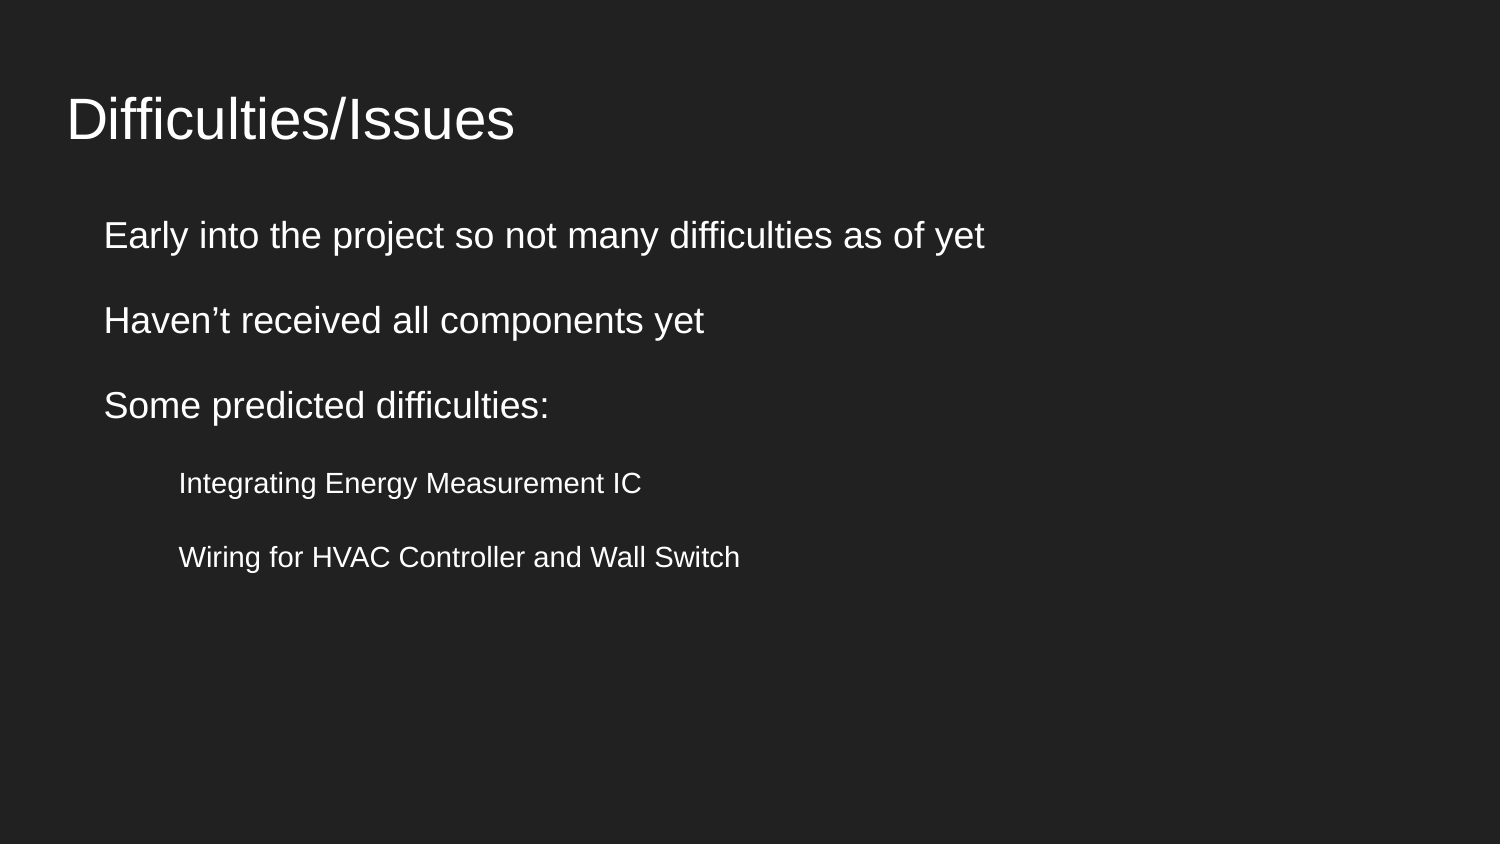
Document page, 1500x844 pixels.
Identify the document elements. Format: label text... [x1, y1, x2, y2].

list Early into the project so not many difficulties as of yet Haven’t received all components yet Some predicted difficulties: Integrating Energy Measurement IC Wiring for HVAC Controller and Wall Switch [51, 189, 1449, 750]
title Difficulties/Issues [51, 66, 1449, 161]
